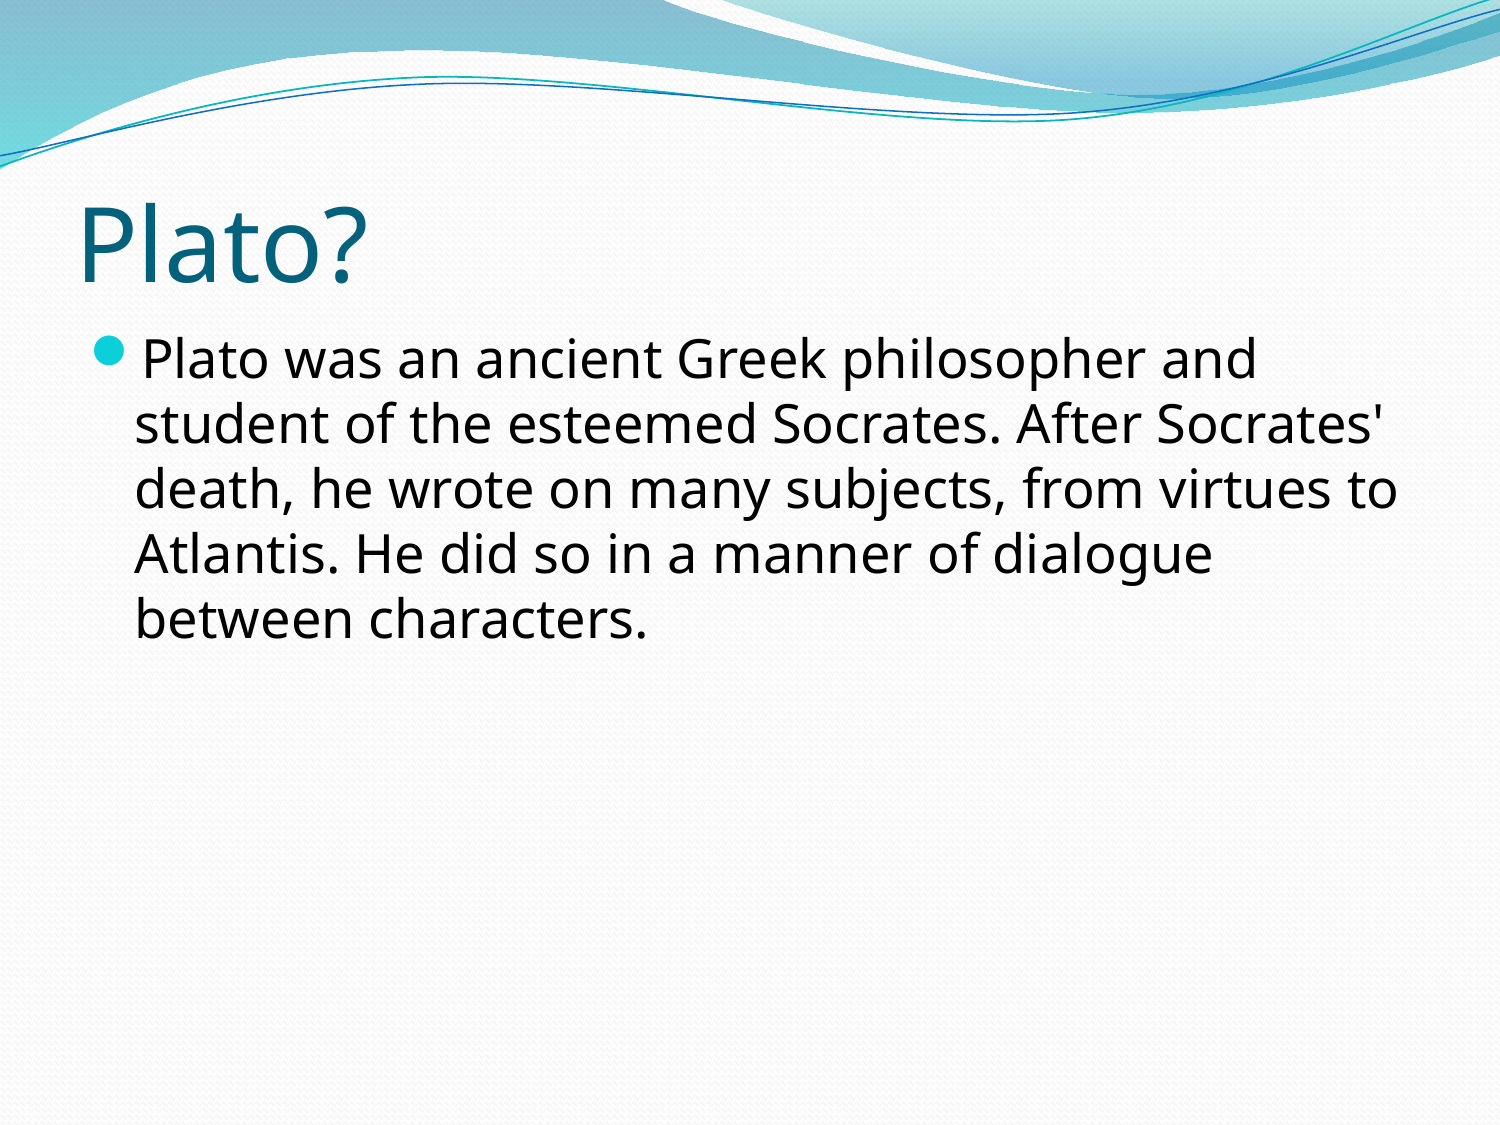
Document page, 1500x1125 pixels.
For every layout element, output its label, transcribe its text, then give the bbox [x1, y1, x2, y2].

list Plato was an ancient Greek philosopher and student of the esteemed Socrates. After Socrates' death, he wrote on many subjects, from virtues to Atlantis. He did so in a manner of dialogue between characters. [75, 317, 1425, 1038]
title Plato? [75, 115, 1425, 303]
